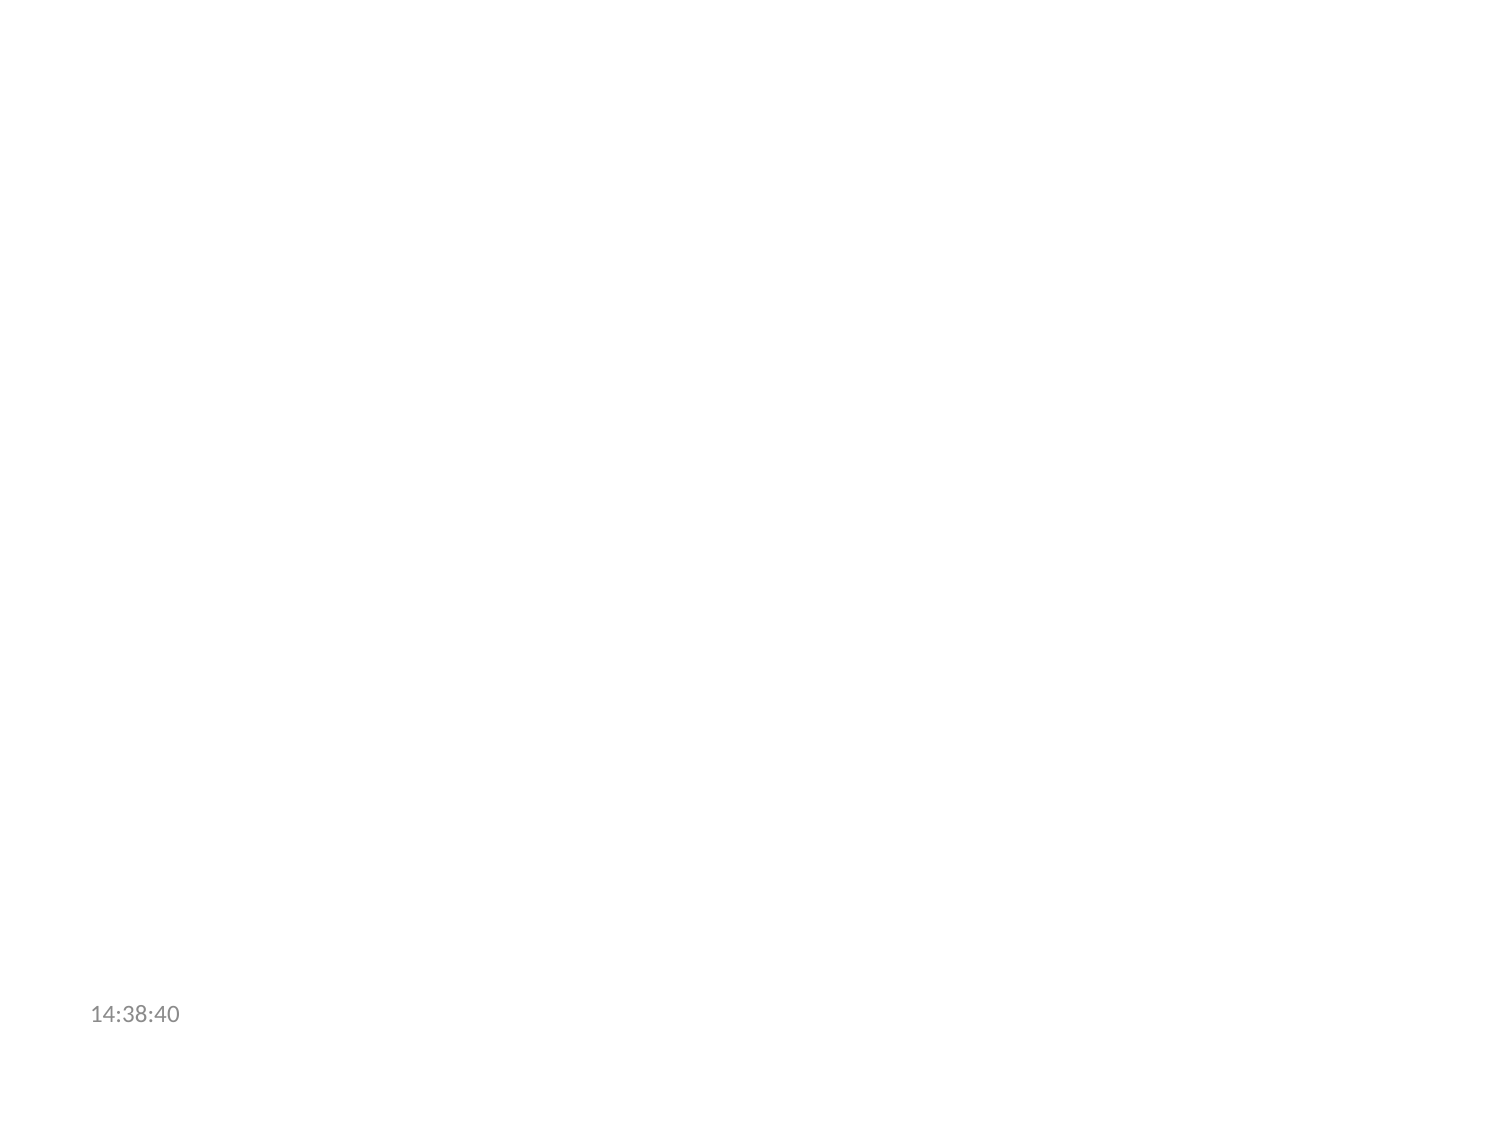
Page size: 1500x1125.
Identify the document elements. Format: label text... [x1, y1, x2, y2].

text_box 15:35:09 [75, 982, 425, 1043]
